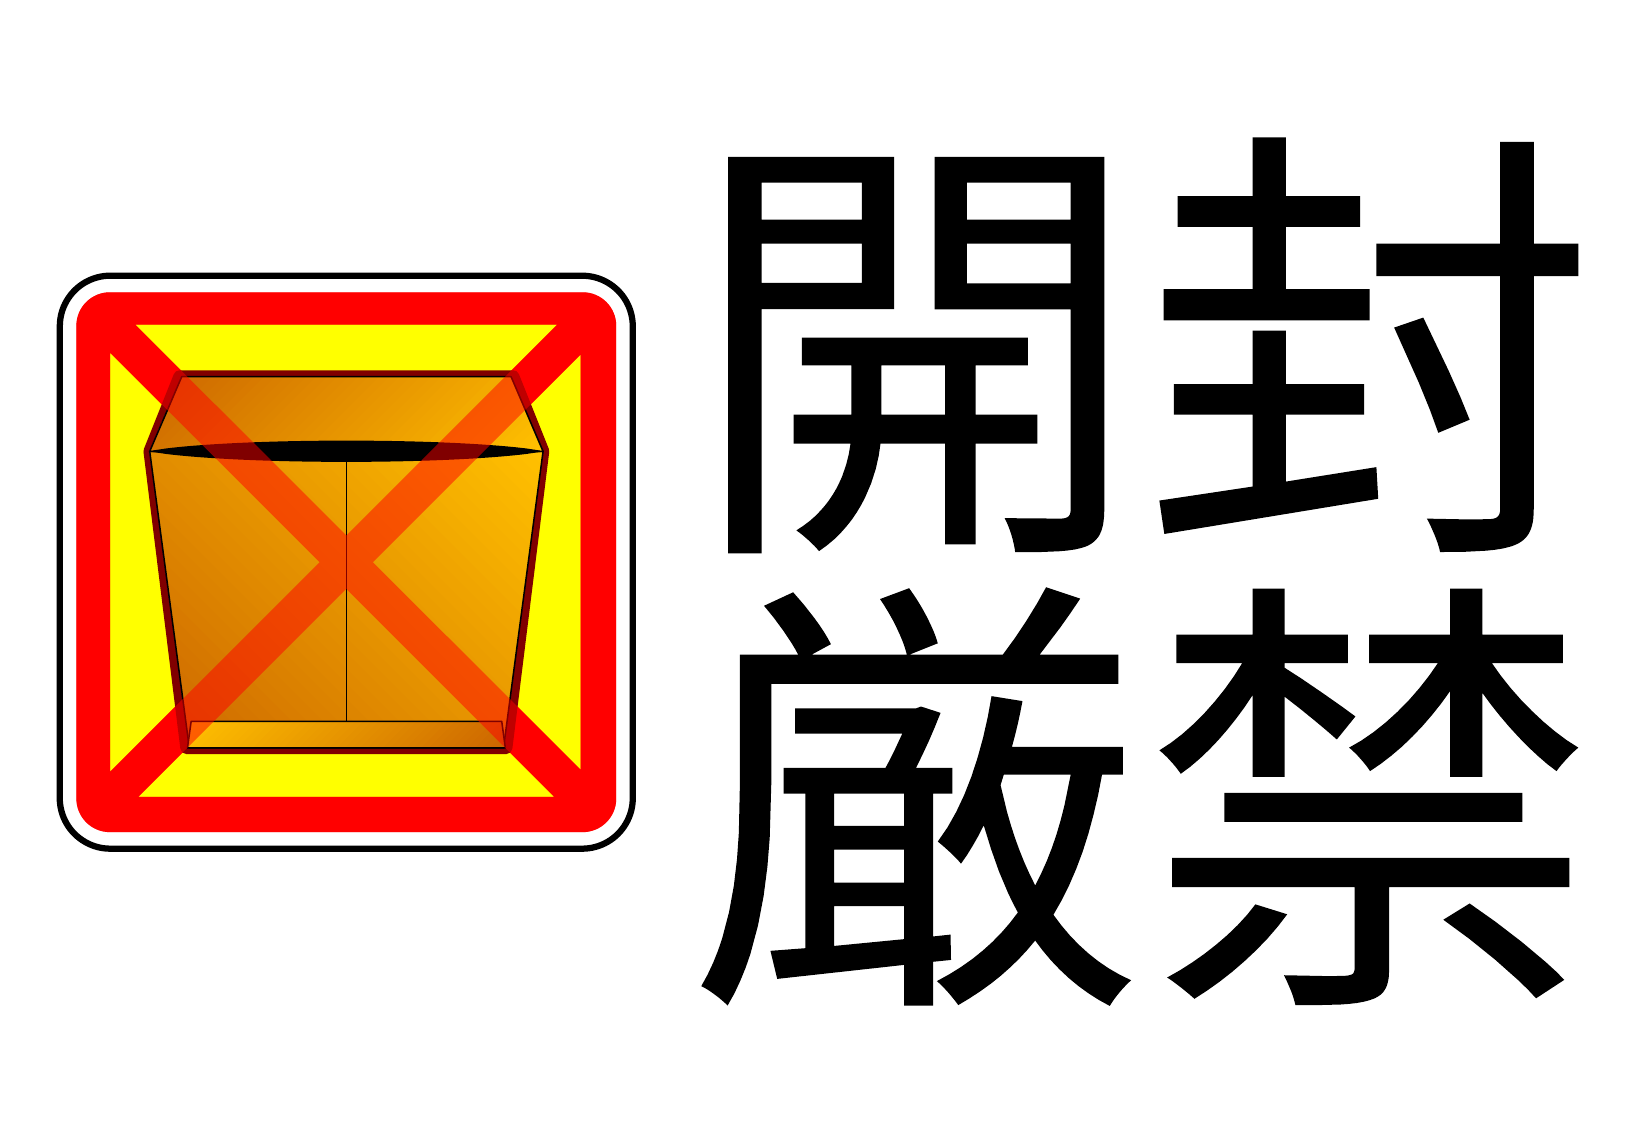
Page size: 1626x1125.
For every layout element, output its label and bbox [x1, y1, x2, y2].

text_box [59, 275, 633, 849]
